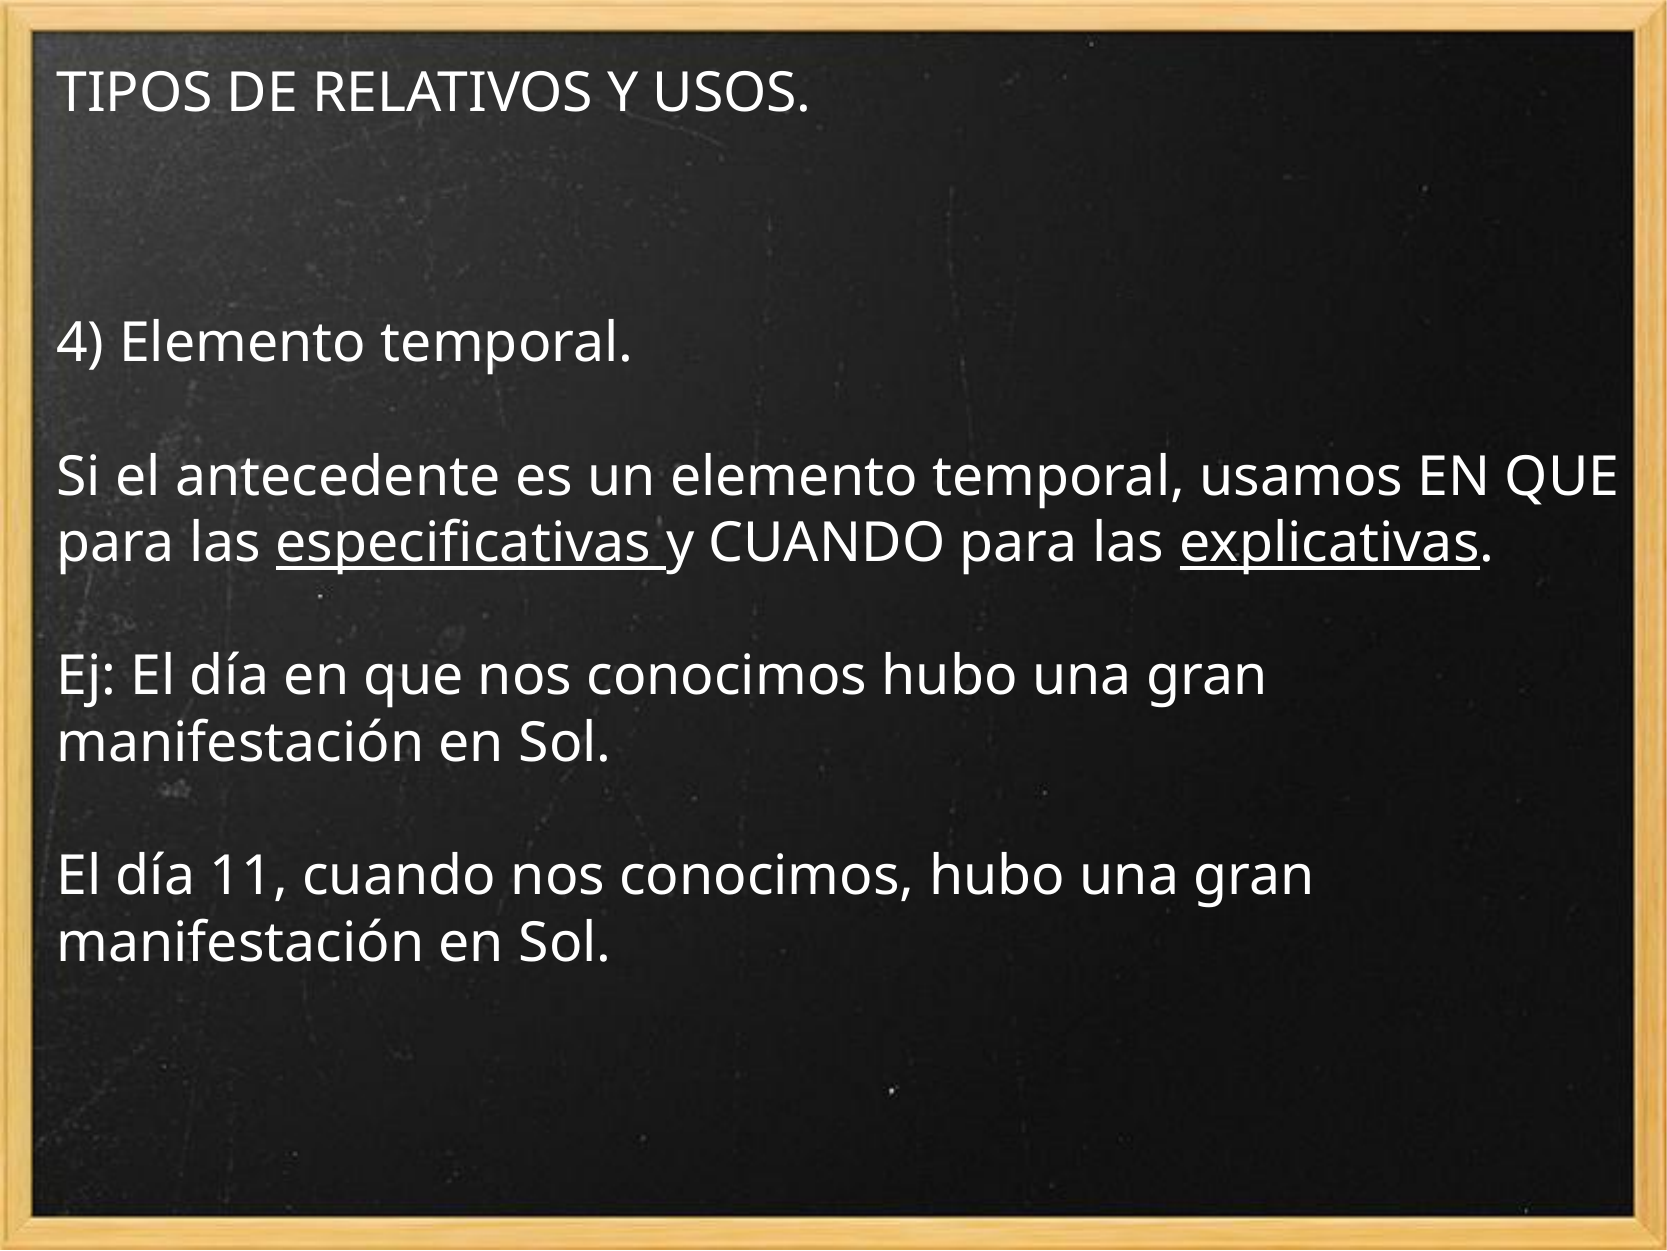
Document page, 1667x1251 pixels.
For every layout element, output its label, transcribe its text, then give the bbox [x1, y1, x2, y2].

list 4) Elemento temporal. Si el antecedente es un elemento temporal, usamos EN QUE para las especificativas y CUANDO para las explicativas. Ej: El día en que nos conocimos hubo una gran manifestación en Sol. El día 11, cuando nos conocimos, hubo una gran manifestación en Sol. [50, 300, 1630, 1213]
picture [0, 0, 1667, 1250]
title TIPOS DE RELATIVOS Y USOS. [50, 50, 1630, 213]
